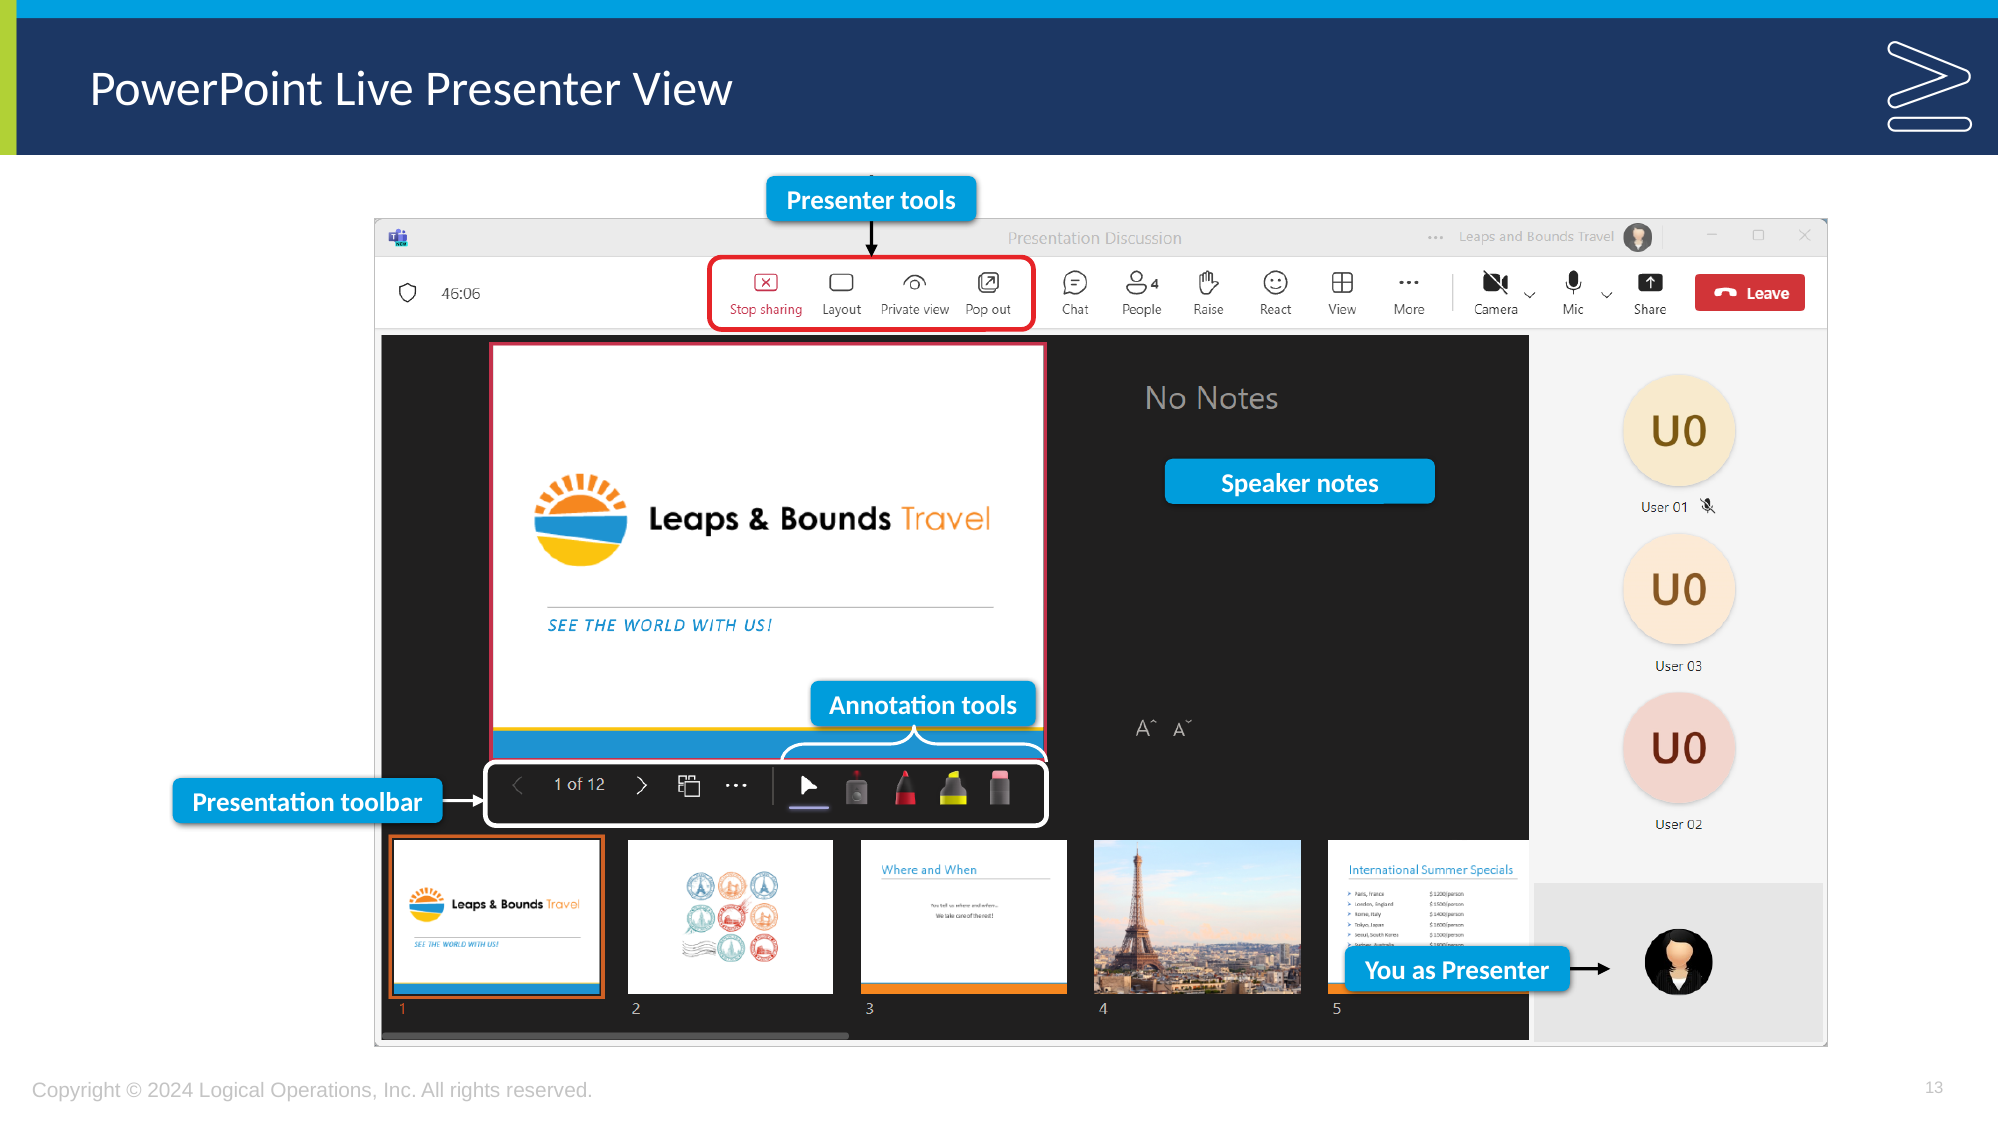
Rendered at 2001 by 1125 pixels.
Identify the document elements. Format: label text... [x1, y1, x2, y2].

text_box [172, 175, 1828, 1047]
picture [1850, 19, 1998, 155]
picture [0, 0, 74, 155]
slide_number 13 [1491, 1057, 1959, 1118]
title PowerPoint Live Presenter View [74, 16, 1850, 155]
